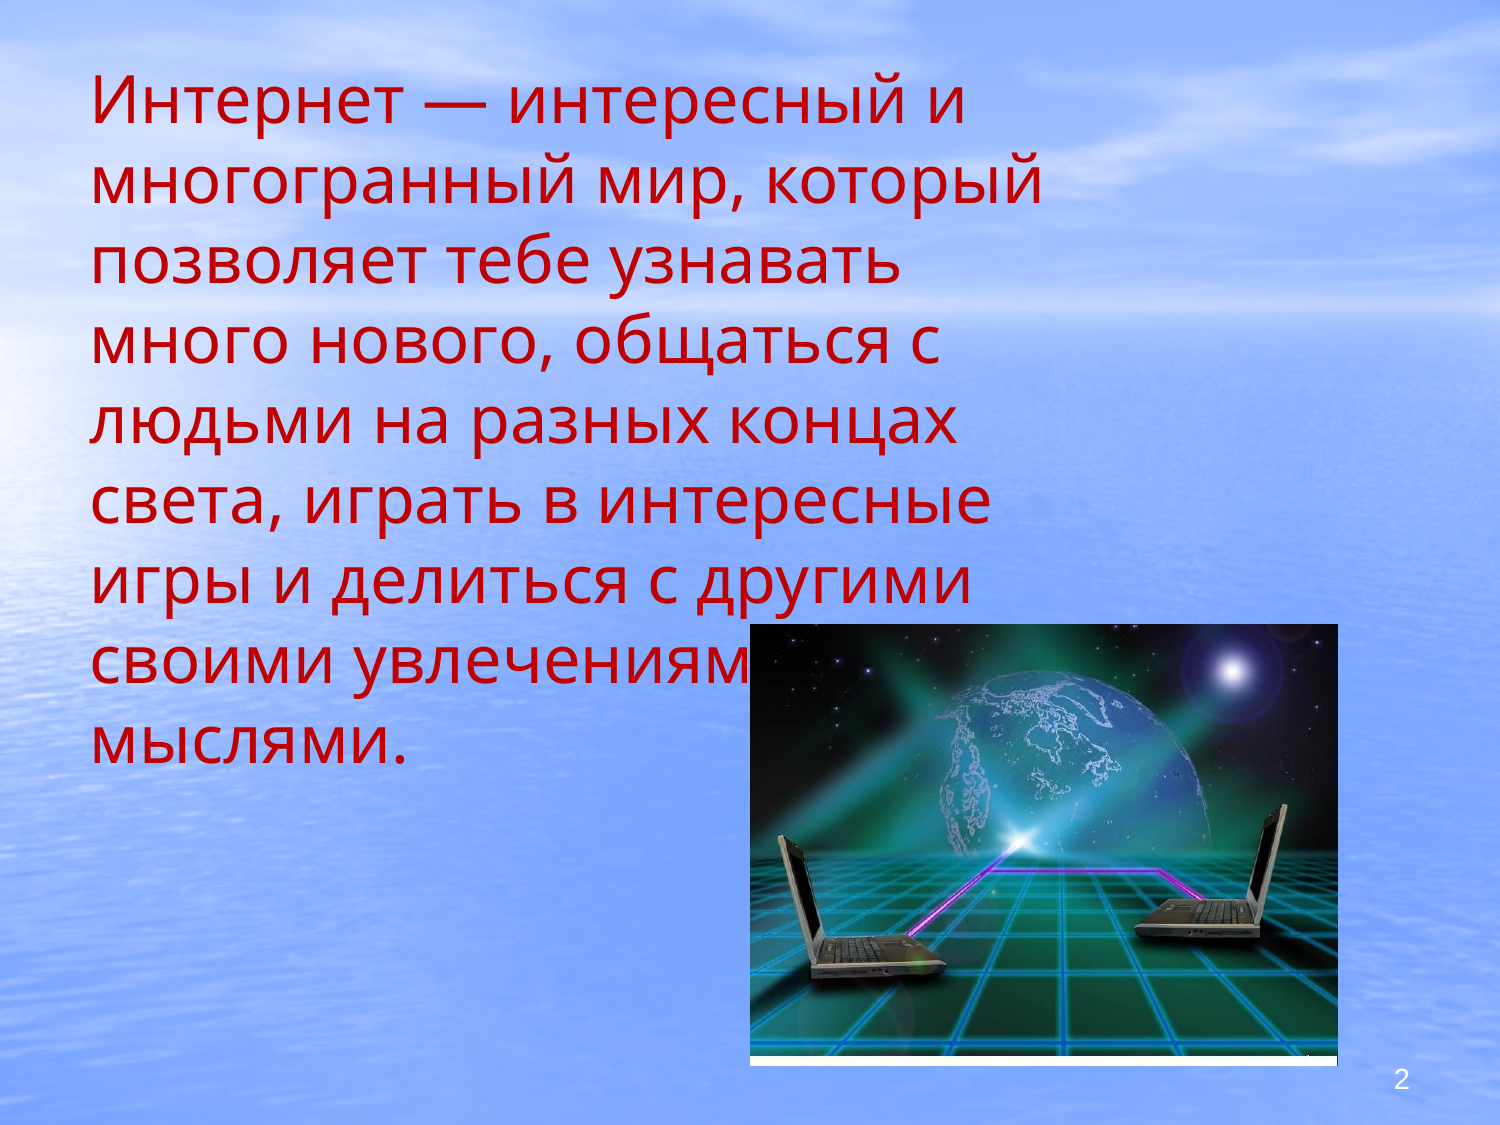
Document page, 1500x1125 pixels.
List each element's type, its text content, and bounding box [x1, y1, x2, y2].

text_box Интернет — интересный и многогранный мир, который позволяет тебе узнавать много нового, общаться с людьми на разных концах света, играть в интересные игры и делиться с другими своими увлечениями и мыслями. [74, 49, 1138, 945]
picture [749, 624, 1338, 1066]
slide_number 2 [1074, 1024, 1426, 1103]
